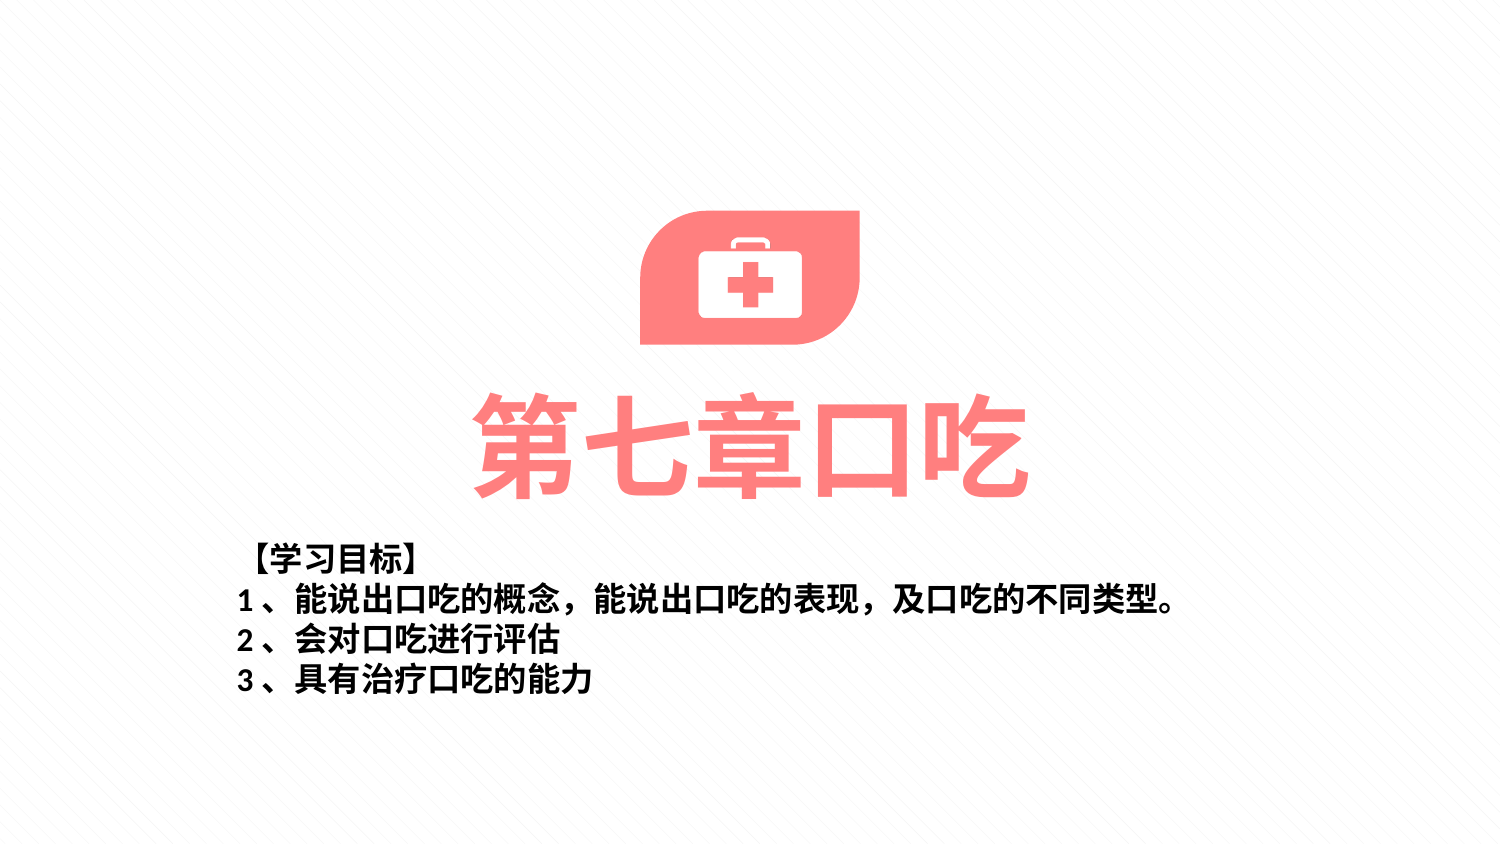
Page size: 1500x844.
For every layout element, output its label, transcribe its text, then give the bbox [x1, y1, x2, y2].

text_box 第七章口吃 [453, 369, 1047, 520]
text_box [640, 210, 860, 345]
text_box 【学习目标】 1、能说出口吃的概念，能说出口吃的表现，及口吃的不同类型。 2、会对口吃进行评估 3、具有治疗口吃的能力 [221, 531, 1299, 773]
